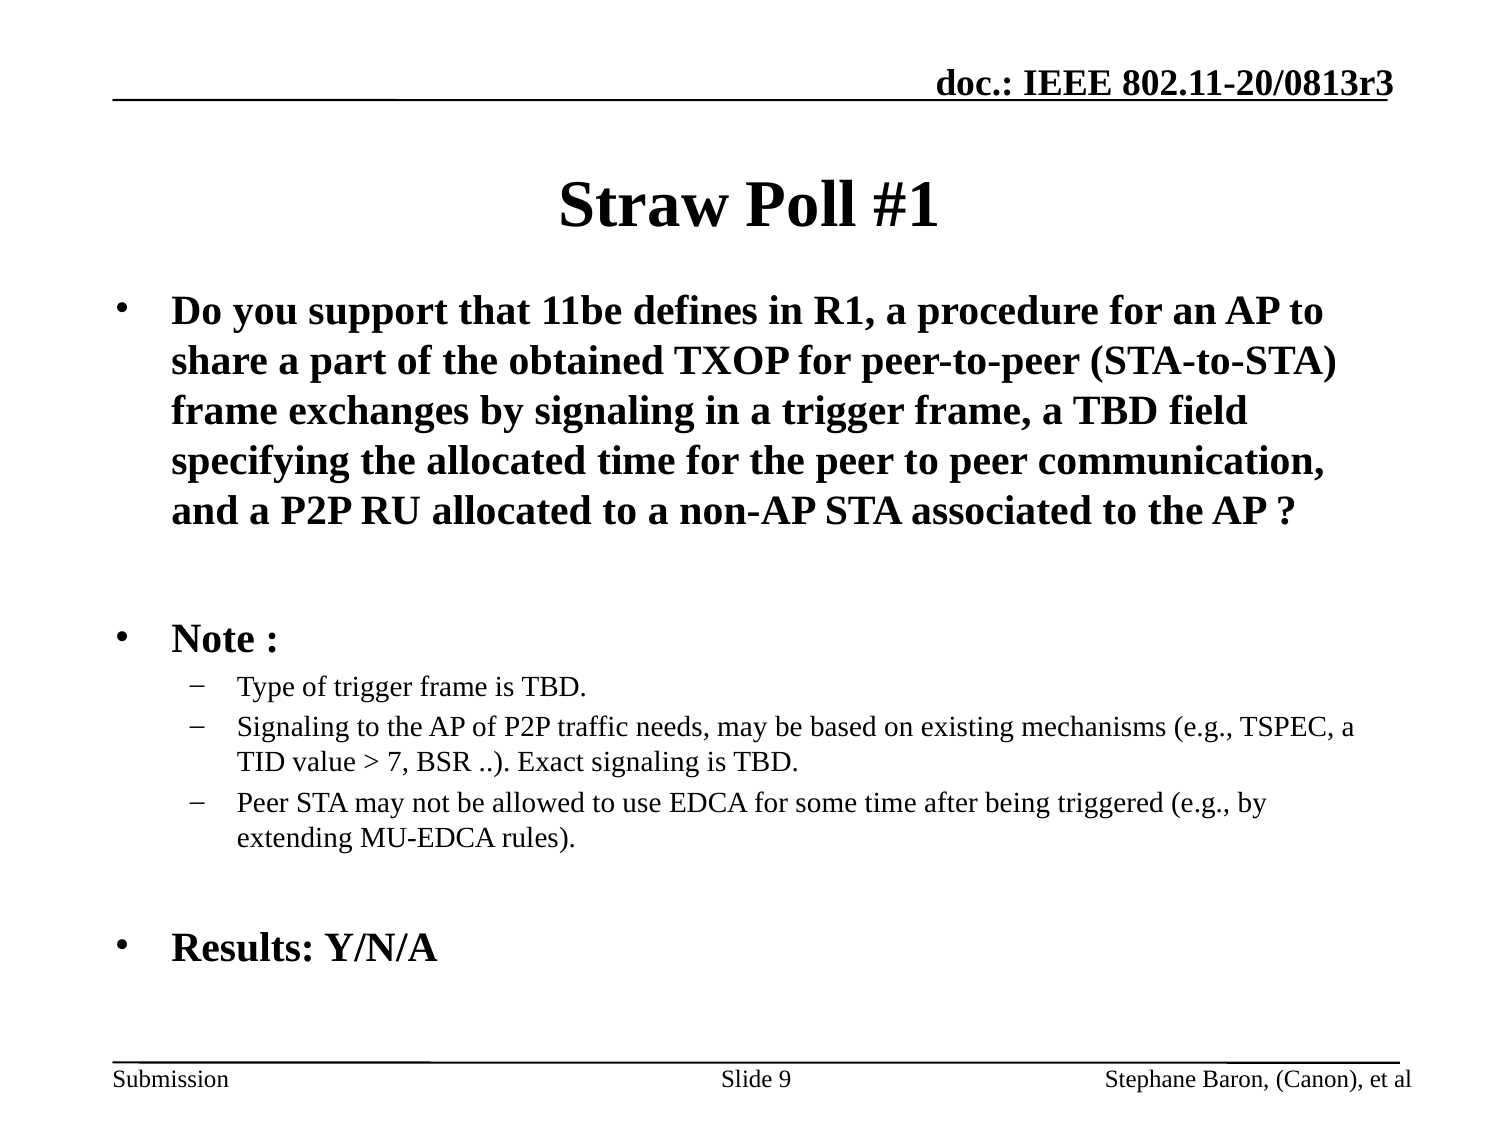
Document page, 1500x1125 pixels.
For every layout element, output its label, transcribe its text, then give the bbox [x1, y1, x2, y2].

slide_number Slide 9 [712, 1061, 800, 1123]
footer Stephane Baron, (Canon), et al [977, 1061, 1413, 1101]
text_box Do you support that 11be defines in R1, a procedure for an AP to share a part of the obtained TXOP for peer-to-peer (STA-to-STA) frame exchanges by signaling in a trigger frame, a TBD field specifying the allocated time for the peer to peer communication, and a P2P RU allocated to a non-AP STA associated to the AP ? Note : Type of trigger frame is TBD. Signaling to the AP of P2P traffic needs, may be based on existing mechanisms (e.g., TSPEC, a TID value > 7, BSR ..). Exact signaling is TBD. Peer STA may not be allowed to use EDCA for some time after being triggered (e.g., by extending MU-EDCA rules). Results: Y/N/A [99, 274, 1375, 1025]
text_box Straw Poll #1 [112, 112, 1388, 288]
